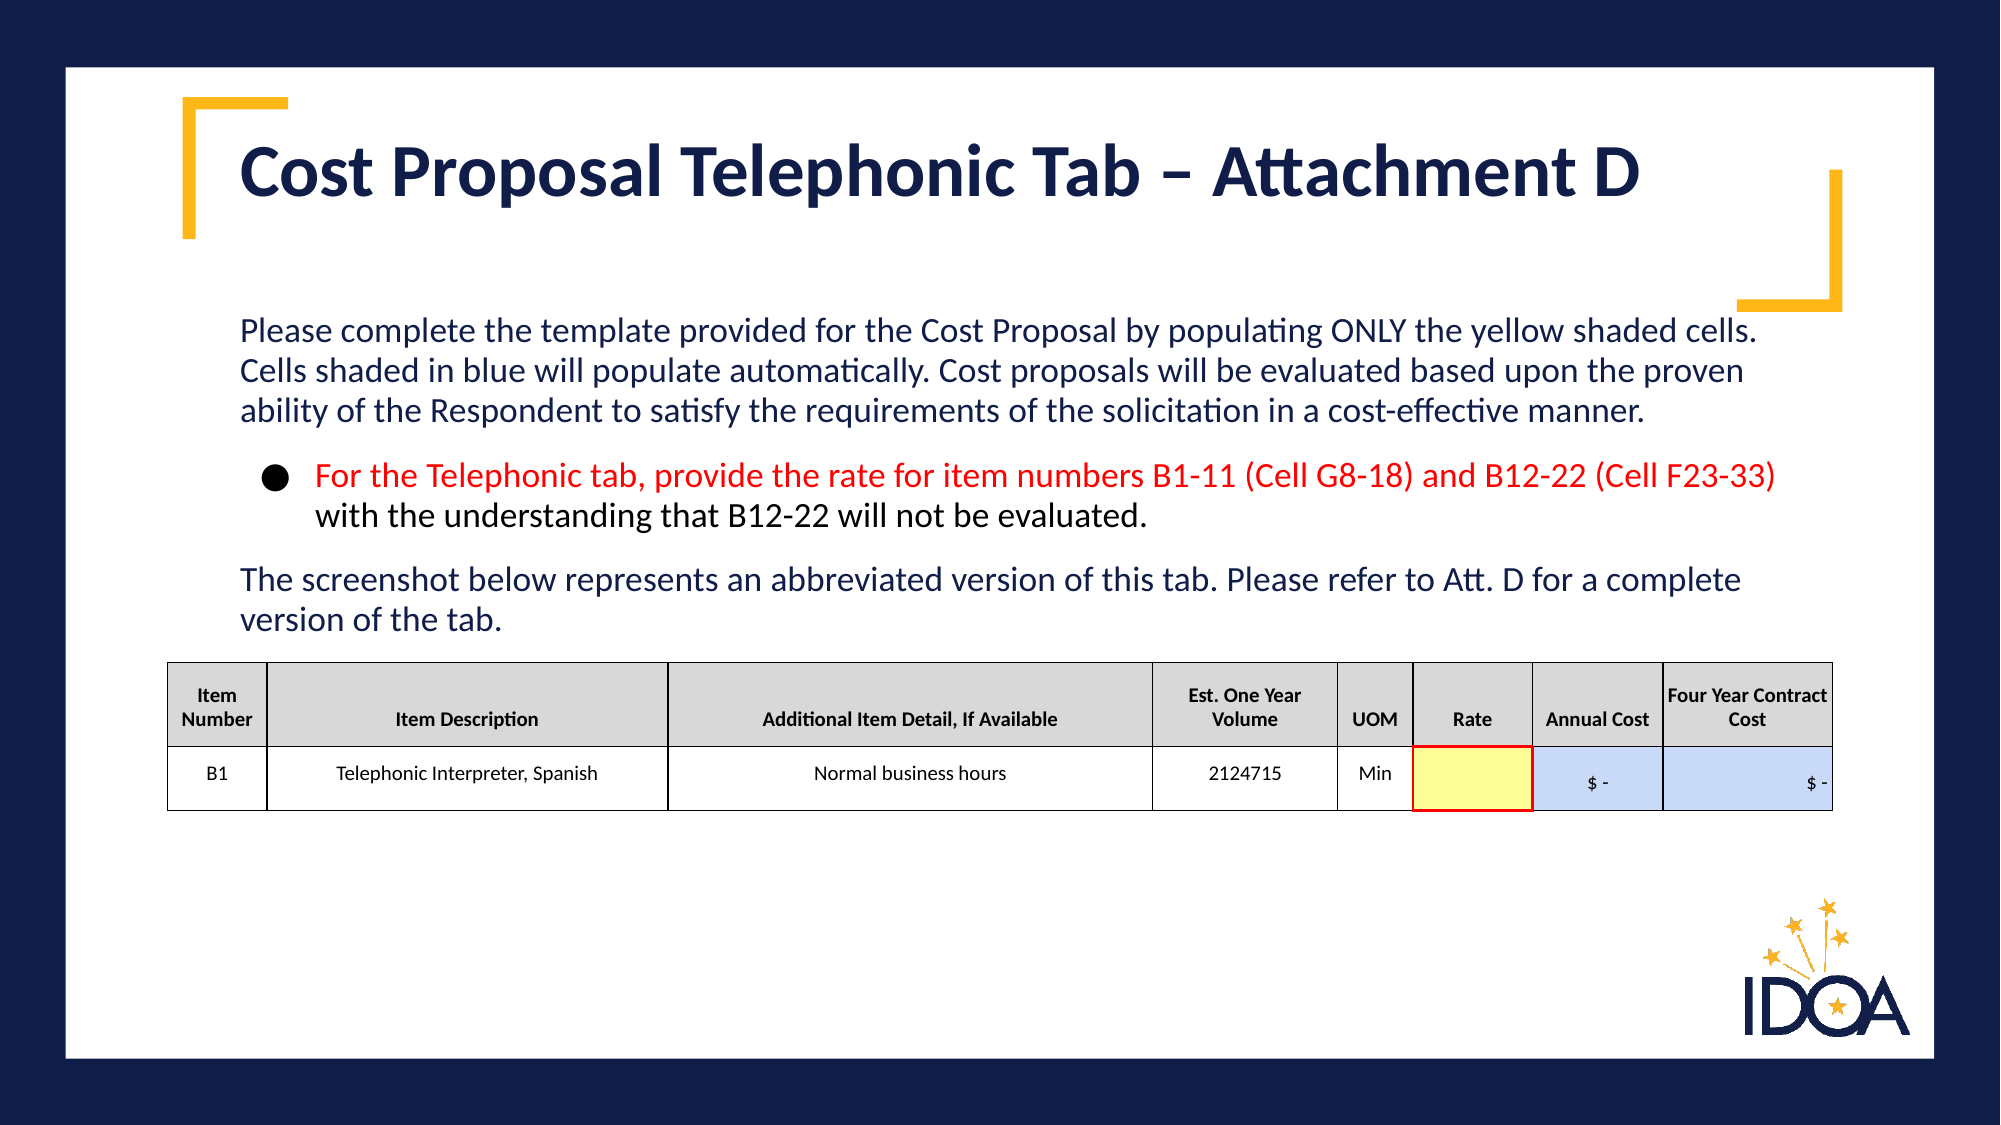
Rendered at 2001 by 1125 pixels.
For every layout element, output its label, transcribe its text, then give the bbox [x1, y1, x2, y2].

table_header Item Description [268, 663, 667, 746]
table_cell $ - [1534, 747, 1662, 810]
table_cell B1 [168, 747, 266, 810]
table_header Rate [1414, 663, 1532, 745]
table_cell Normal business hours [669, 747, 1152, 810]
table_cell $ - [1664, 747, 1832, 810]
table_cell 2124715 [1153, 747, 1337, 810]
table_header Item Number [168, 663, 266, 746]
table_header UOM [1338, 663, 1412, 746]
table_cell Telephonic Interpreter, Spanish [268, 747, 667, 810]
title Cost Proposal Telephonic Tab – Attachment D [225, 124, 1800, 261]
picture [1702, 857, 1959, 1114]
table_cell Min [1338, 747, 1412, 810]
table_header Additional Item Detail, If Available [669, 663, 1152, 746]
table_header Four Year Contract Cost [1664, 663, 1832, 746]
table_cell [1414, 748, 1531, 809]
table_header Est. One Year Volume [1153, 663, 1337, 746]
table_header Annual Cost [1533, 663, 1662, 746]
list Please complete the template provided for the Cost Proposal by populating ONLY the yellow shaded cells. Cells shaded in blue will populate automatically. Cost proposals will be evaluated based upon the proven ability of the Respondent to satisfy the requirements of the solicitation in a cost-effective manner. For the Telephonic tab, provide the rate for item numbers B1-11 (Cell G8-18) and B12-22 (Cell F23-33) with the understanding that B12-22 will not be evaluated. The screenshot below represents an abbreviated version of this tab. Please refer to Att. D for a complete version of the tab. [225, 303, 1800, 611]
